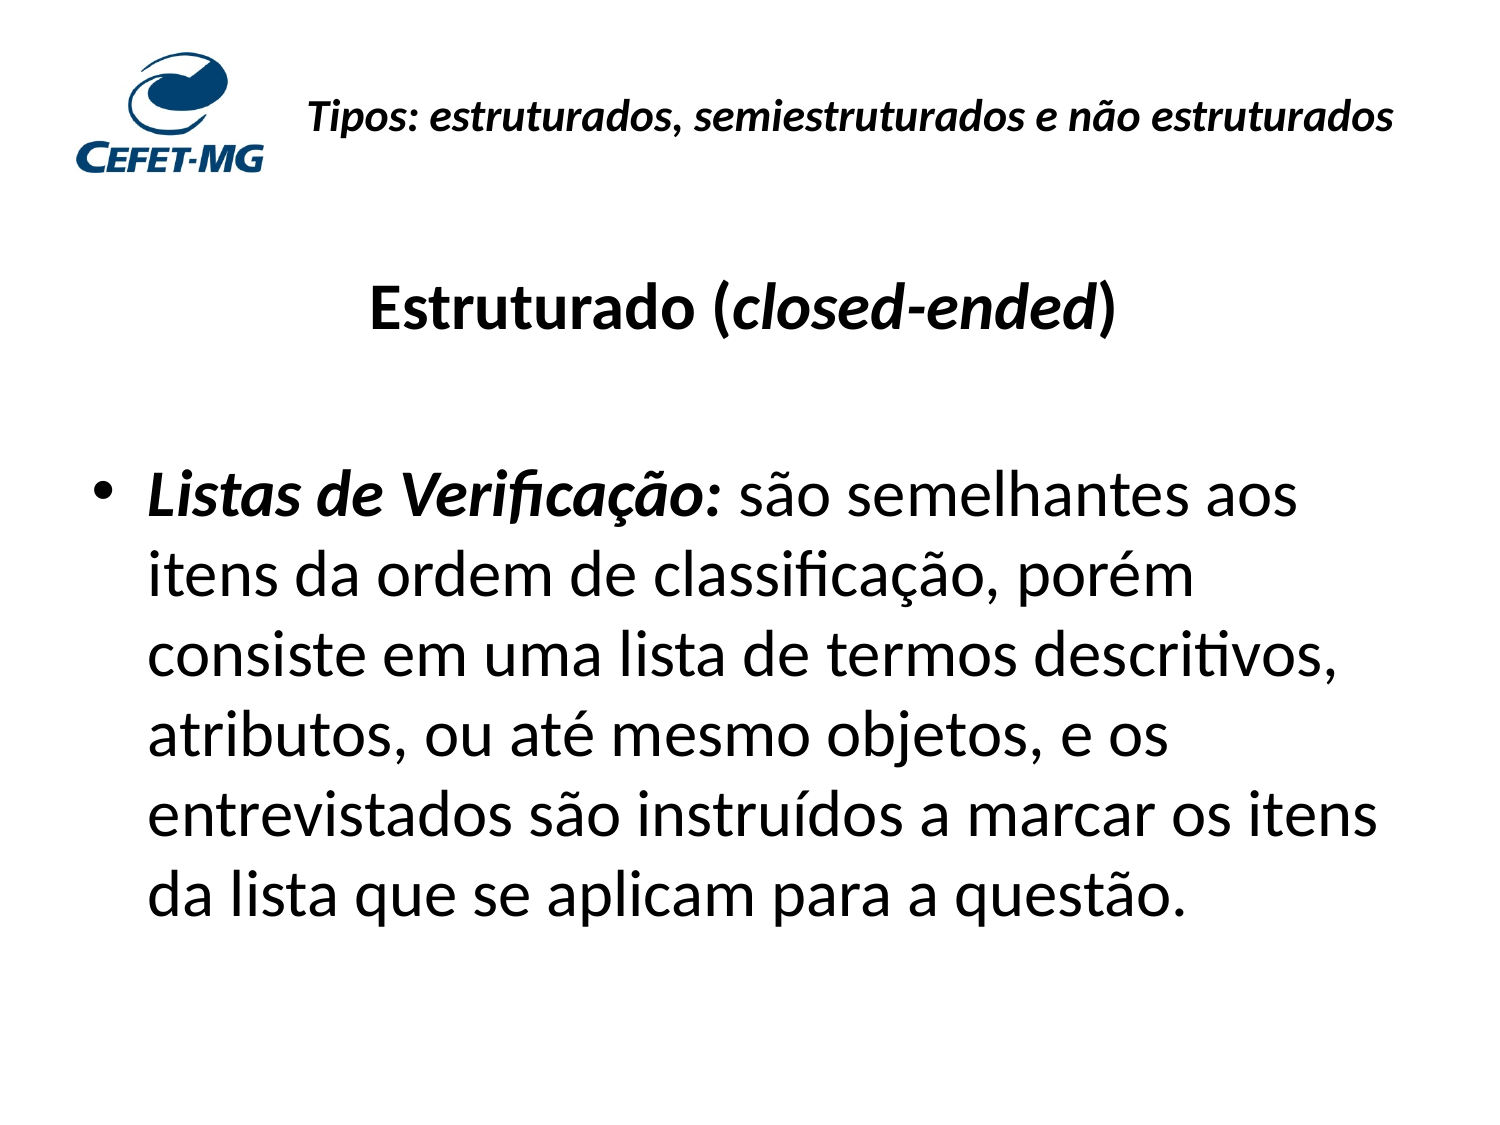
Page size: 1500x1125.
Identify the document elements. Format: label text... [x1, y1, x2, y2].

text_box Tipos: estruturados, semiestruturados e não estruturados [277, 78, 1424, 149]
picture [76, 51, 264, 173]
list Estruturado (closed-ended) Listas de Verificação: são semelhantes aos itens da ordem de classificação, porém consiste em uma lista de termos descritivos, atributos, ou até mesmo objetos, e os entrevistados são instruídos a marcar os itens da lista que se aplicam para a questão. [76, 255, 1427, 998]
